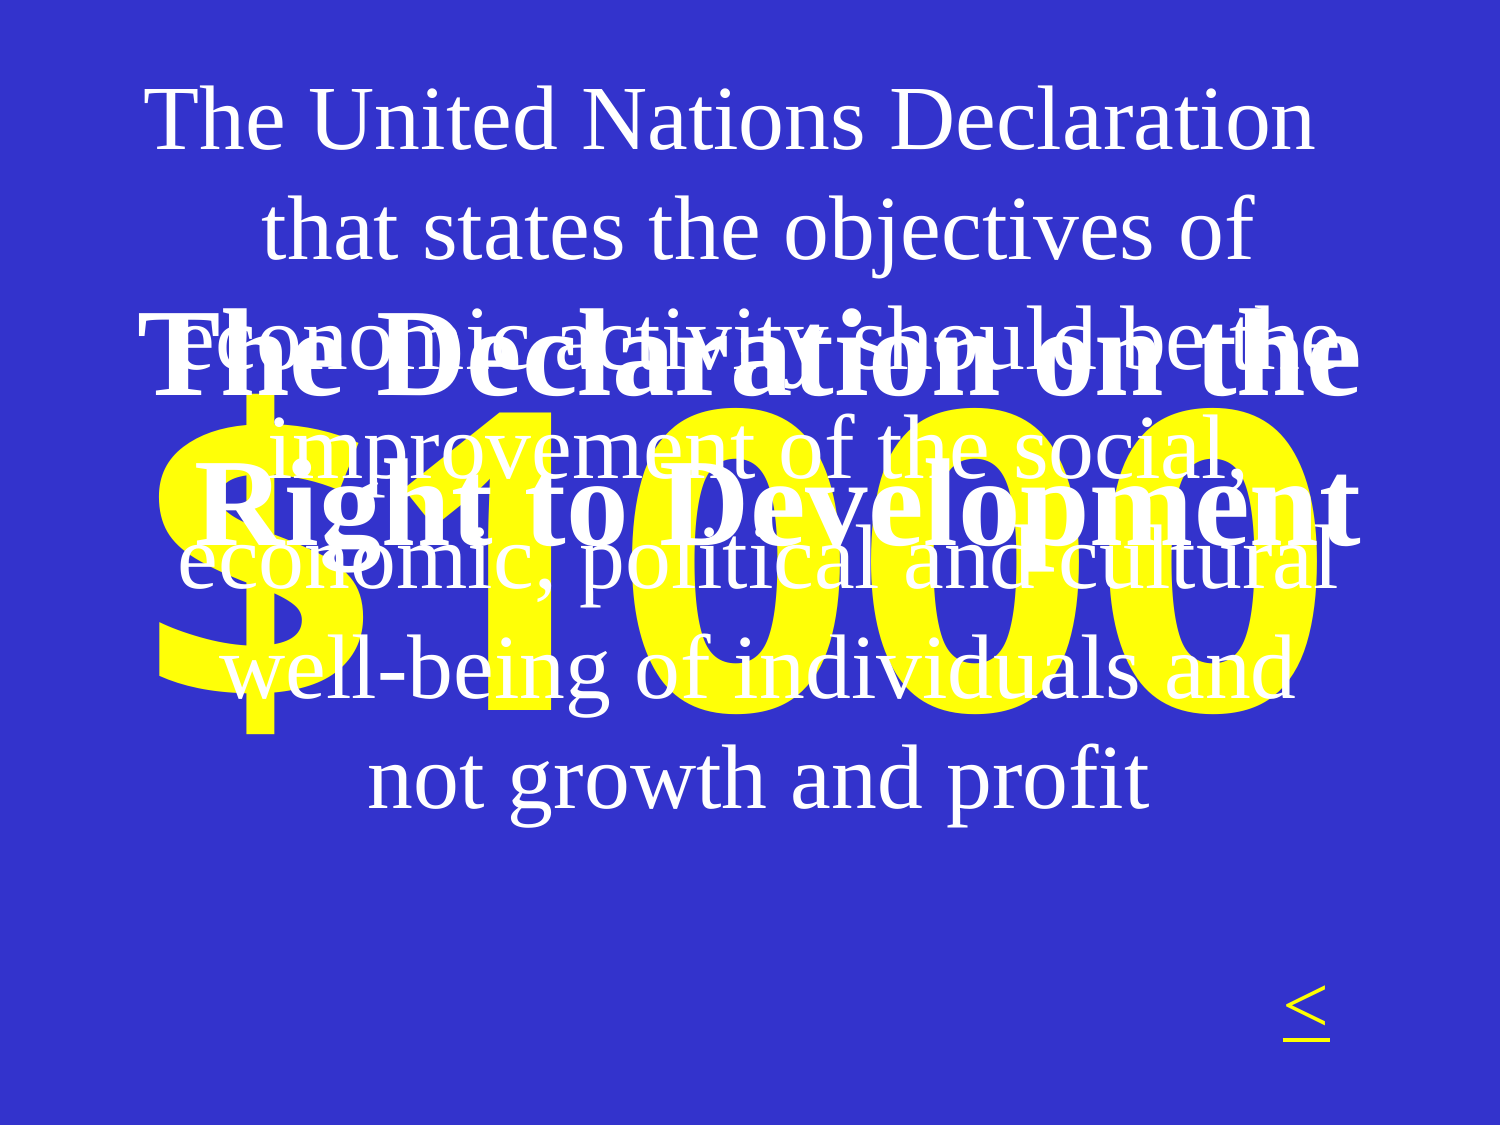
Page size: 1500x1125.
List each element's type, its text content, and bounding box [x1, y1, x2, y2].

list The United Nations Declaration that states the objectives of economic activity should be the improvement of the social, economic, political and cultural well-being of individuals and not growth and profit [99, 49, 1363, 963]
list The Declaration on the Right to Development [112, 262, 1388, 838]
text_box < [1187, 942, 1425, 1058]
